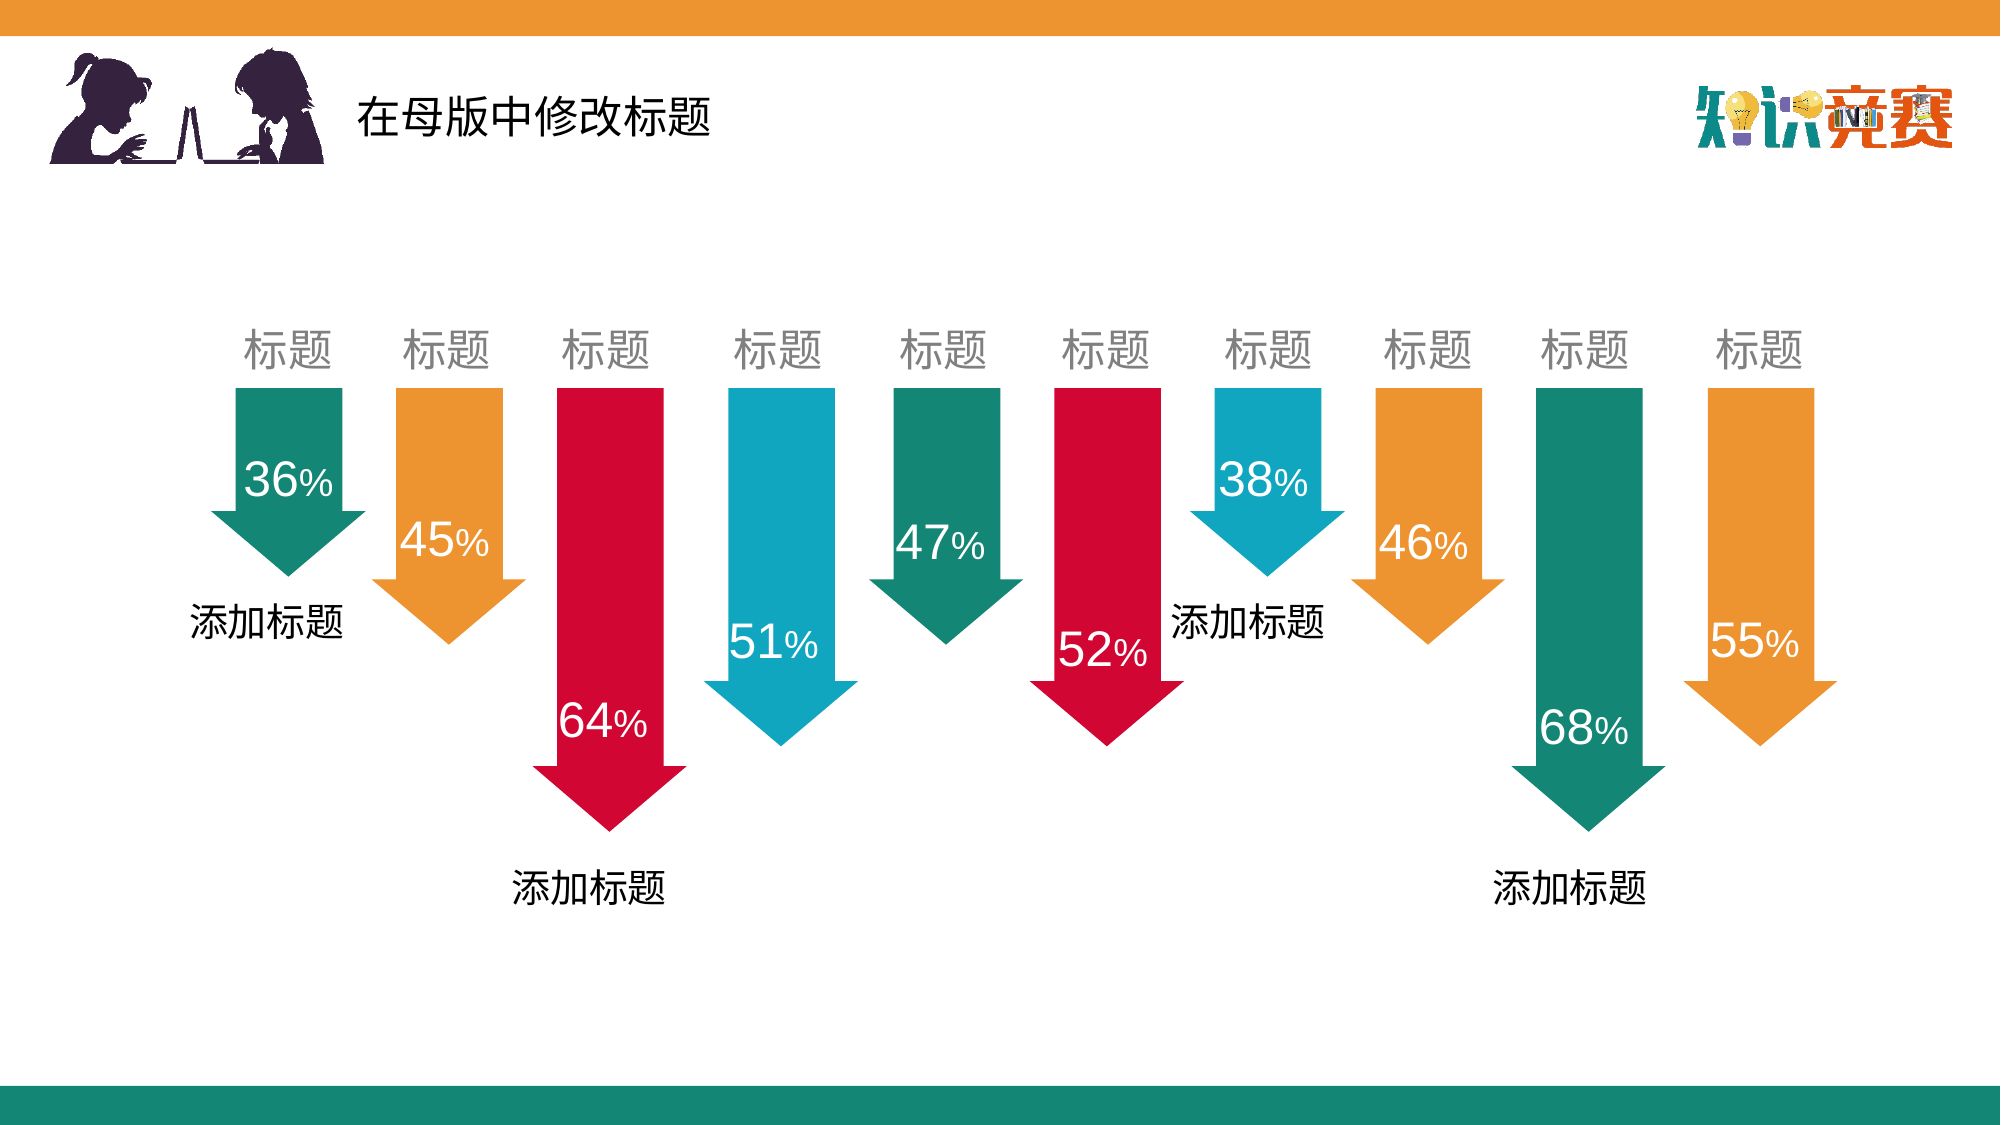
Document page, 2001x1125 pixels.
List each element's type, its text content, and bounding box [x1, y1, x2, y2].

text_box 标题 [1046, 314, 1166, 383]
text_box 添加标题 [1477, 856, 1663, 918]
text_box 46% [1363, 502, 1484, 578]
text_box 52% [1043, 608, 1163, 684]
text_box 标题 [546, 314, 666, 383]
text_box [703, 388, 859, 747]
text_box 68% [1524, 686, 1644, 762]
text_box [1511, 762, 1666, 832]
text_box [1214, 388, 1322, 438]
text_box [1029, 681, 1185, 747]
text_box 45% [384, 498, 505, 574]
text_box 36% [228, 438, 349, 514]
text_box 添加标题 [496, 856, 682, 918]
text_box [1536, 388, 1643, 686]
picture [49, 47, 324, 164]
text_box 64% [543, 680, 663, 756]
text_box 47% [880, 502, 1001, 577]
text_box [396, 388, 503, 498]
text_box [868, 577, 1024, 645]
text_box 标题 [719, 314, 838, 383]
text_box [1054, 388, 1161, 608]
picture [1696, 85, 1952, 148]
text_box [1683, 676, 1838, 747]
text_box 标题 [1700, 314, 1820, 383]
text_box [1350, 578, 1506, 645]
text_box 标题 [884, 314, 1004, 383]
text_box [532, 388, 687, 832]
text_box [371, 574, 527, 645]
text_box [1375, 388, 1483, 502]
text_box 标题 [1525, 314, 1645, 383]
text_box 添加标题 [1155, 590, 1341, 652]
text_box 标题 [229, 314, 348, 383]
text_box [1190, 511, 1345, 577]
text_box 添加标题 [174, 590, 360, 652]
text_box 标题 [387, 314, 506, 383]
text_box [211, 511, 366, 577]
text_box 51% [713, 601, 834, 677]
text_box [235, 388, 343, 438]
text_box 55% [1694, 600, 1815, 676]
text_box 标题 [1368, 314, 1488, 383]
text_box [893, 388, 1001, 502]
text_box [1707, 388, 1815, 600]
text_box 38% [1203, 438, 1324, 514]
text_box 标题 [1209, 314, 1328, 383]
